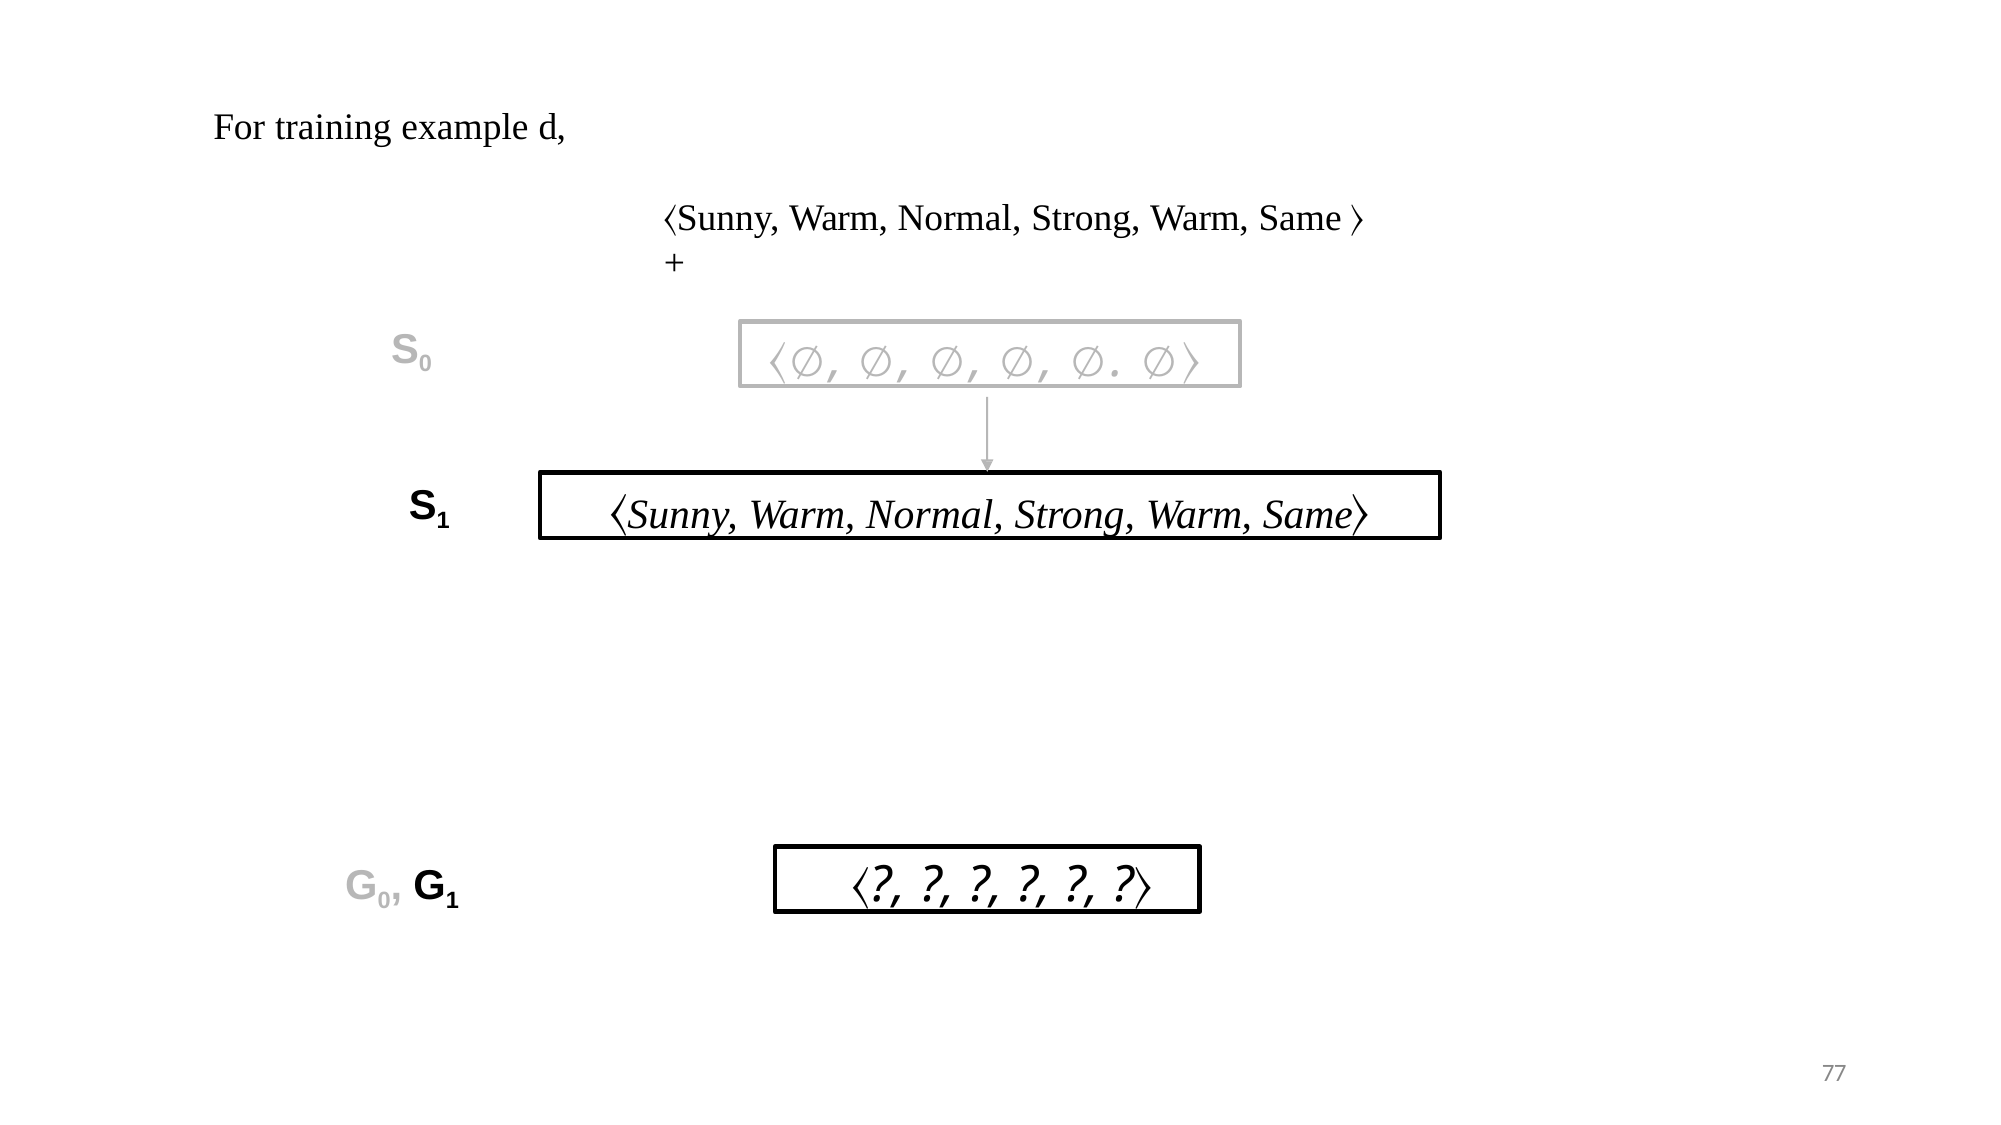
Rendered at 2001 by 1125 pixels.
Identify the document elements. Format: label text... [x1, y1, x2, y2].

text_box For training example d, 〈Sunny, Warm, Normal, Strong, Warm, Same 〉 + [211, 99, 1396, 283]
text_box [980, 396, 994, 472]
text_box S1 [402, 476, 459, 534]
text_box G0, G1 [338, 855, 470, 913]
slide_number 77 [1815, 1060, 1856, 1125]
text_box 〈Sunny, Warm, Normal, Strong, Warm, Same〉 [540, 472, 1441, 539]
text_box 〈∅, ∅, ∅, ∅, ∅. ∅〉 [740, 321, 1241, 387]
text_box 〈?, ?, ?, ?, ?, ?〉 [774, 846, 1200, 912]
text_box S0 [384, 319, 441, 377]
